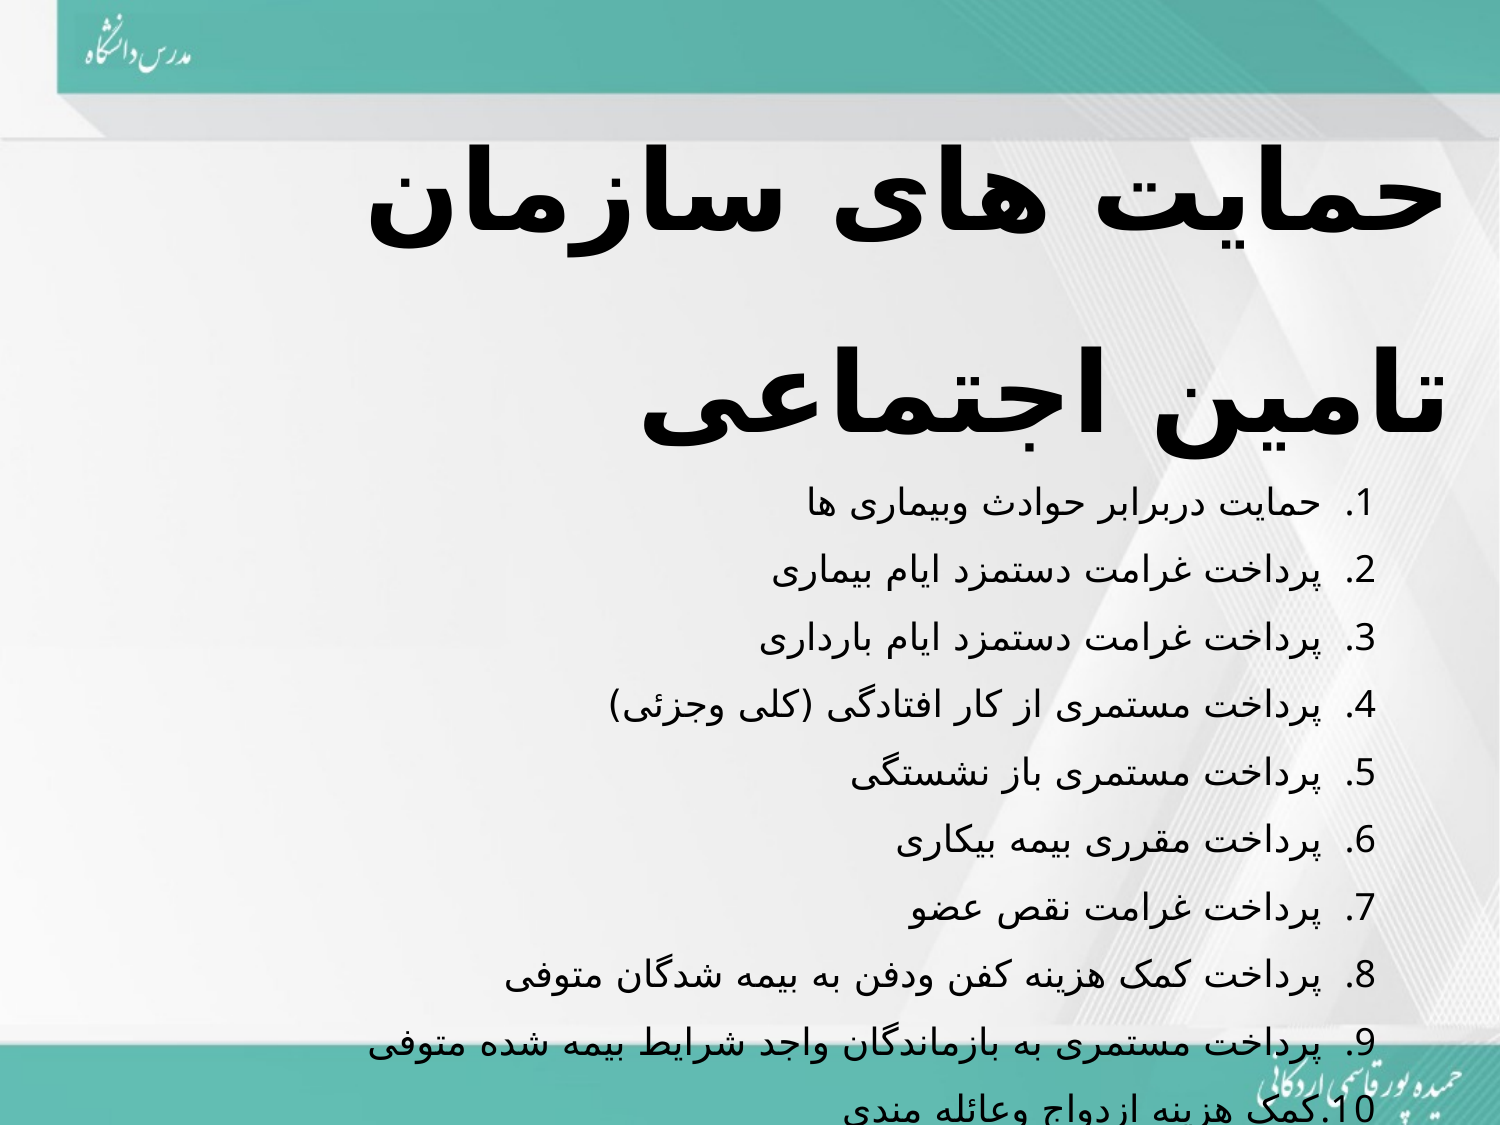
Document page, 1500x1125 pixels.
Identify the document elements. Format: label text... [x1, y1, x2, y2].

picture [0, 0, 1500, 1125]
text_box حمایت های سازمان تامین اجتماعی حمایت دربرابر حوادث وبیماری ها پرداخت غرامت دستمزد ایام بیماری پرداخت غرامت دستمزد ایام بارداری پرداخت مستمری از کار افتادگی (کلی وجزئی) پرداخت مستمری باز نشستگی پرداخت مقرری بیمه بیکاری پرداخت غرامت نقص عضو پرداخت کمک هزینه کفن ودفن به بیمه شدگان متوفی پرداخت مستمری به بازماندگان واجد شرایط بیمه شده متوفی کمک هزینه ازدواج وعائله مندی [25, 42, 1467, 1125]
